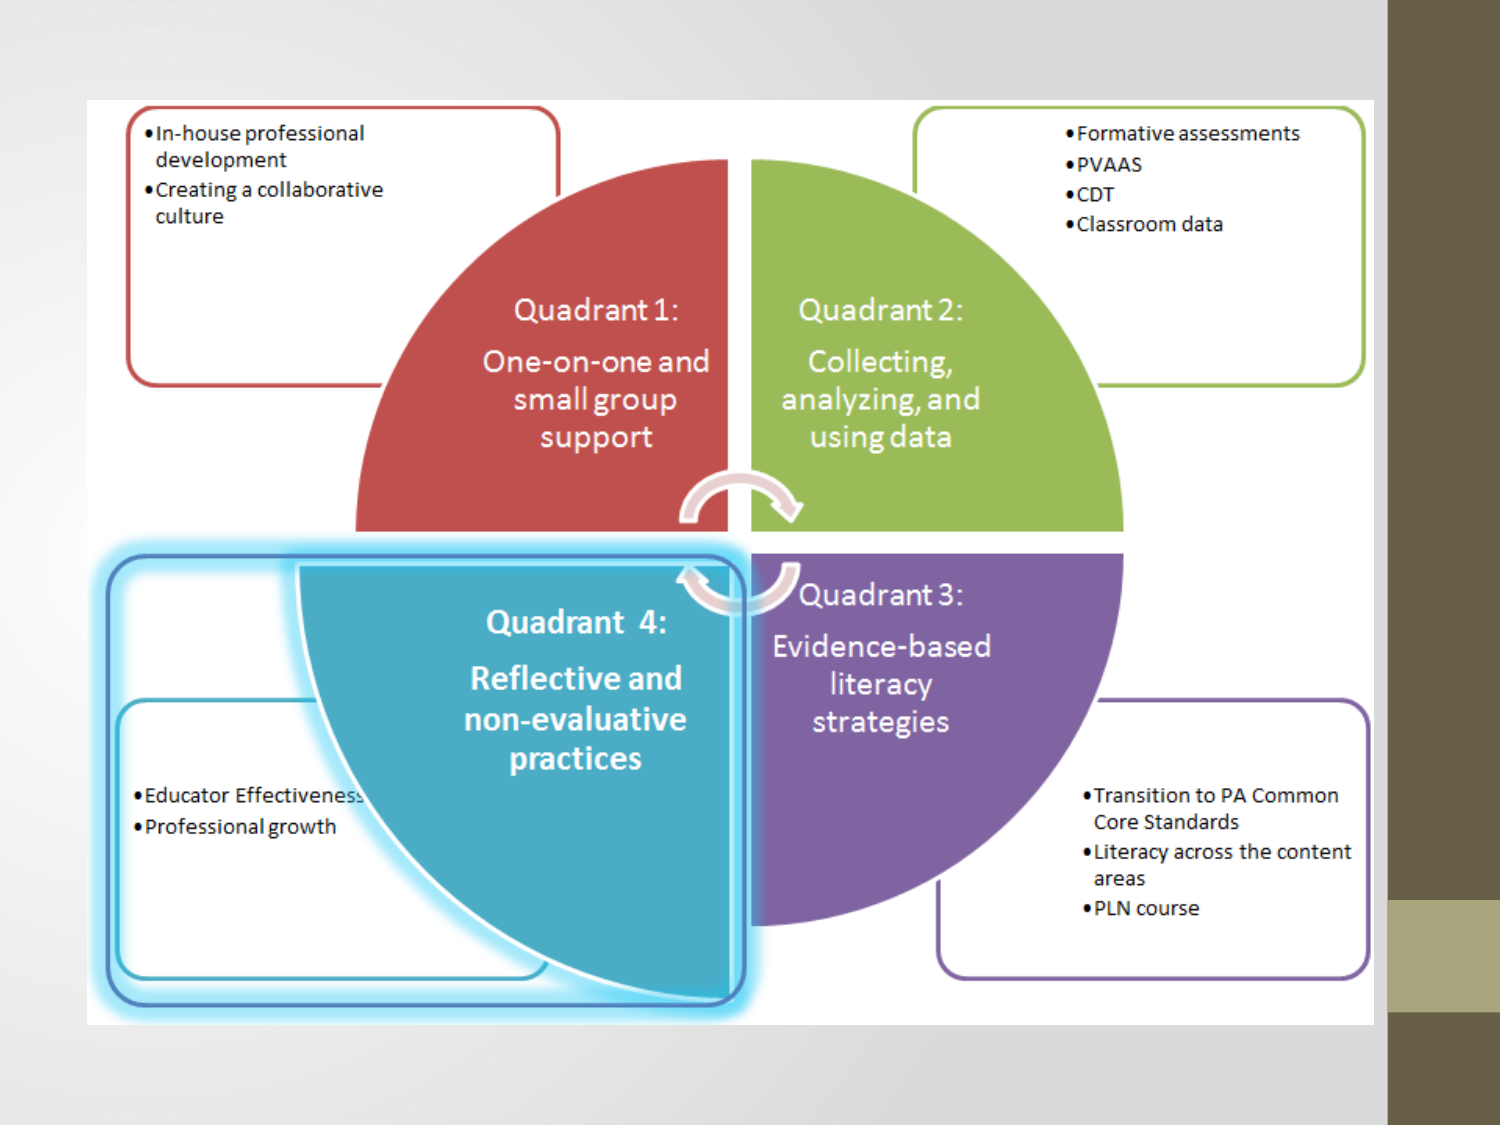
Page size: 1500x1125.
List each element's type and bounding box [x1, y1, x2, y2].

picture [86, 100, 1374, 1025]
